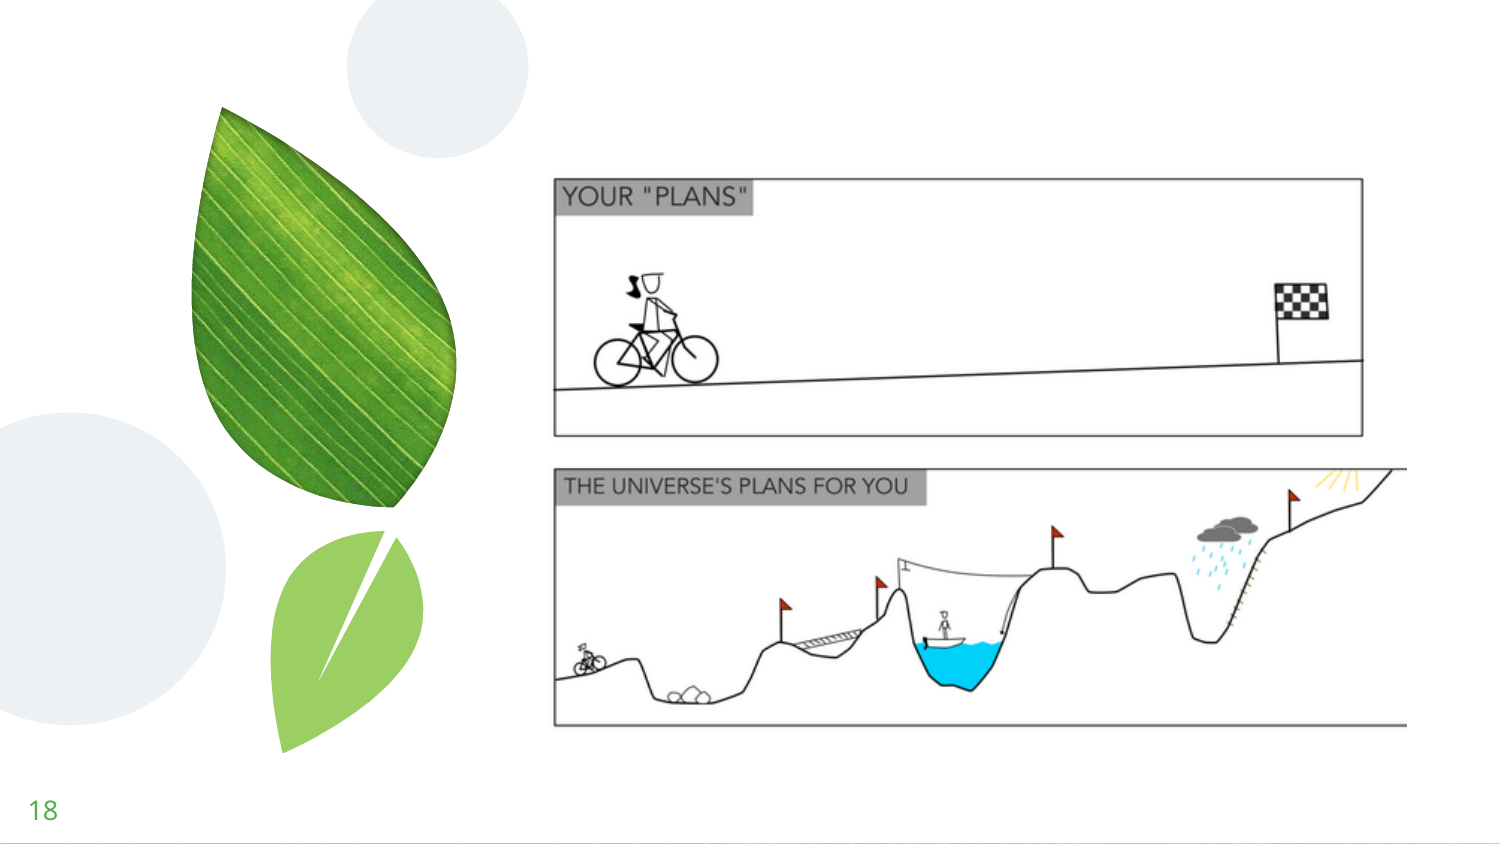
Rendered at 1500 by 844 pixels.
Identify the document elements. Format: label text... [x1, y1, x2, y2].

slide_number 18 [12, 779, 103, 844]
picture [192, 108, 456, 507]
picture [512, 138, 1407, 735]
